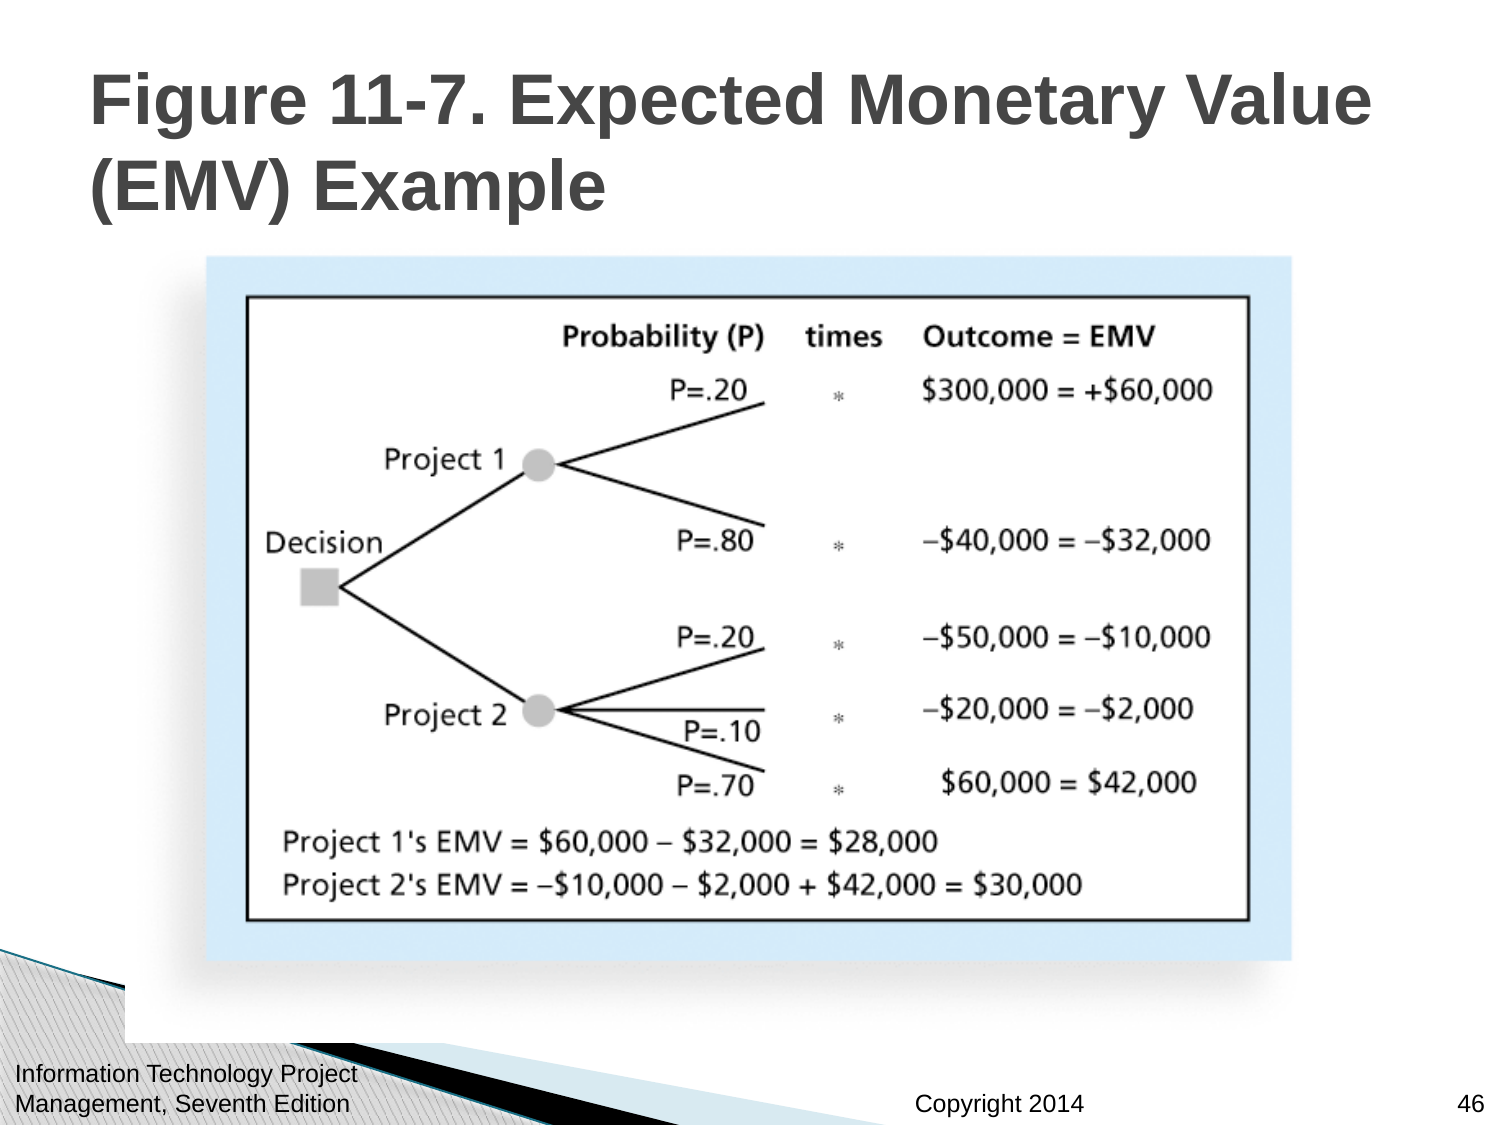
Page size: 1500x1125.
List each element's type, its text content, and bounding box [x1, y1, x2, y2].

slide_number 46 [1408, 1065, 1500, 1125]
title Figure 11-7. Expected Monetary Value (EMV) Example [75, 45, 1425, 233]
picture [124, 235, 1313, 1043]
footer Information Technology Project Management, Seventh Edition [0, 1065, 425, 1125]
